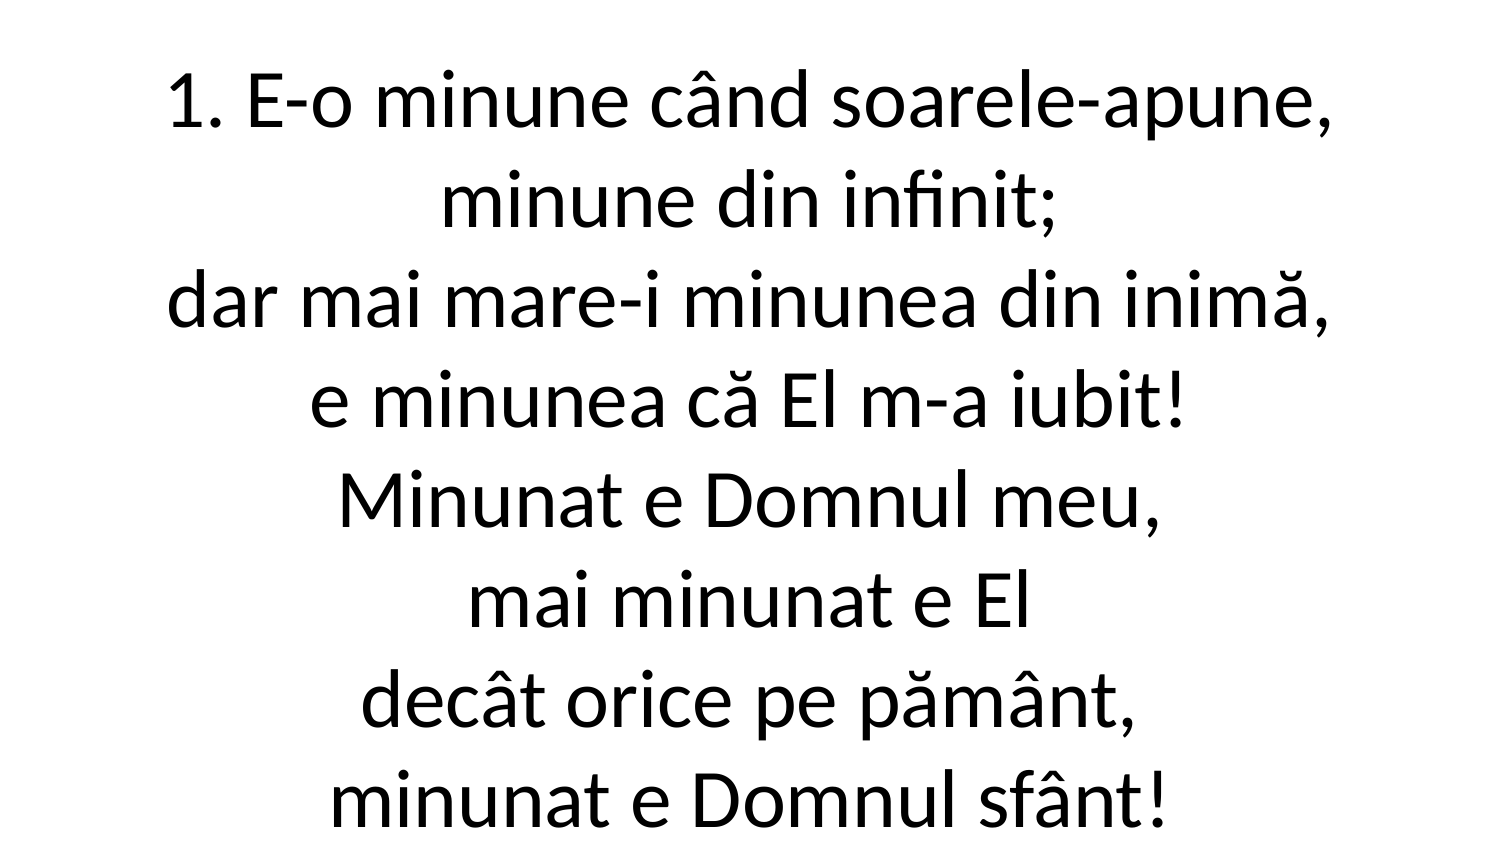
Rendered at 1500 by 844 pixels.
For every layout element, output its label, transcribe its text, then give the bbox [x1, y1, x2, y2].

text_box 1. E-o minune când soarele-apune, minune din infinit; dar mai mare-i minunea din inimă, e minunea că El m-a iubit! Minunat e Domnul meu, mai minunat e El decât orice pe pământ, minunat e Domnul sfânt! [148, 0, 1352, 844]
